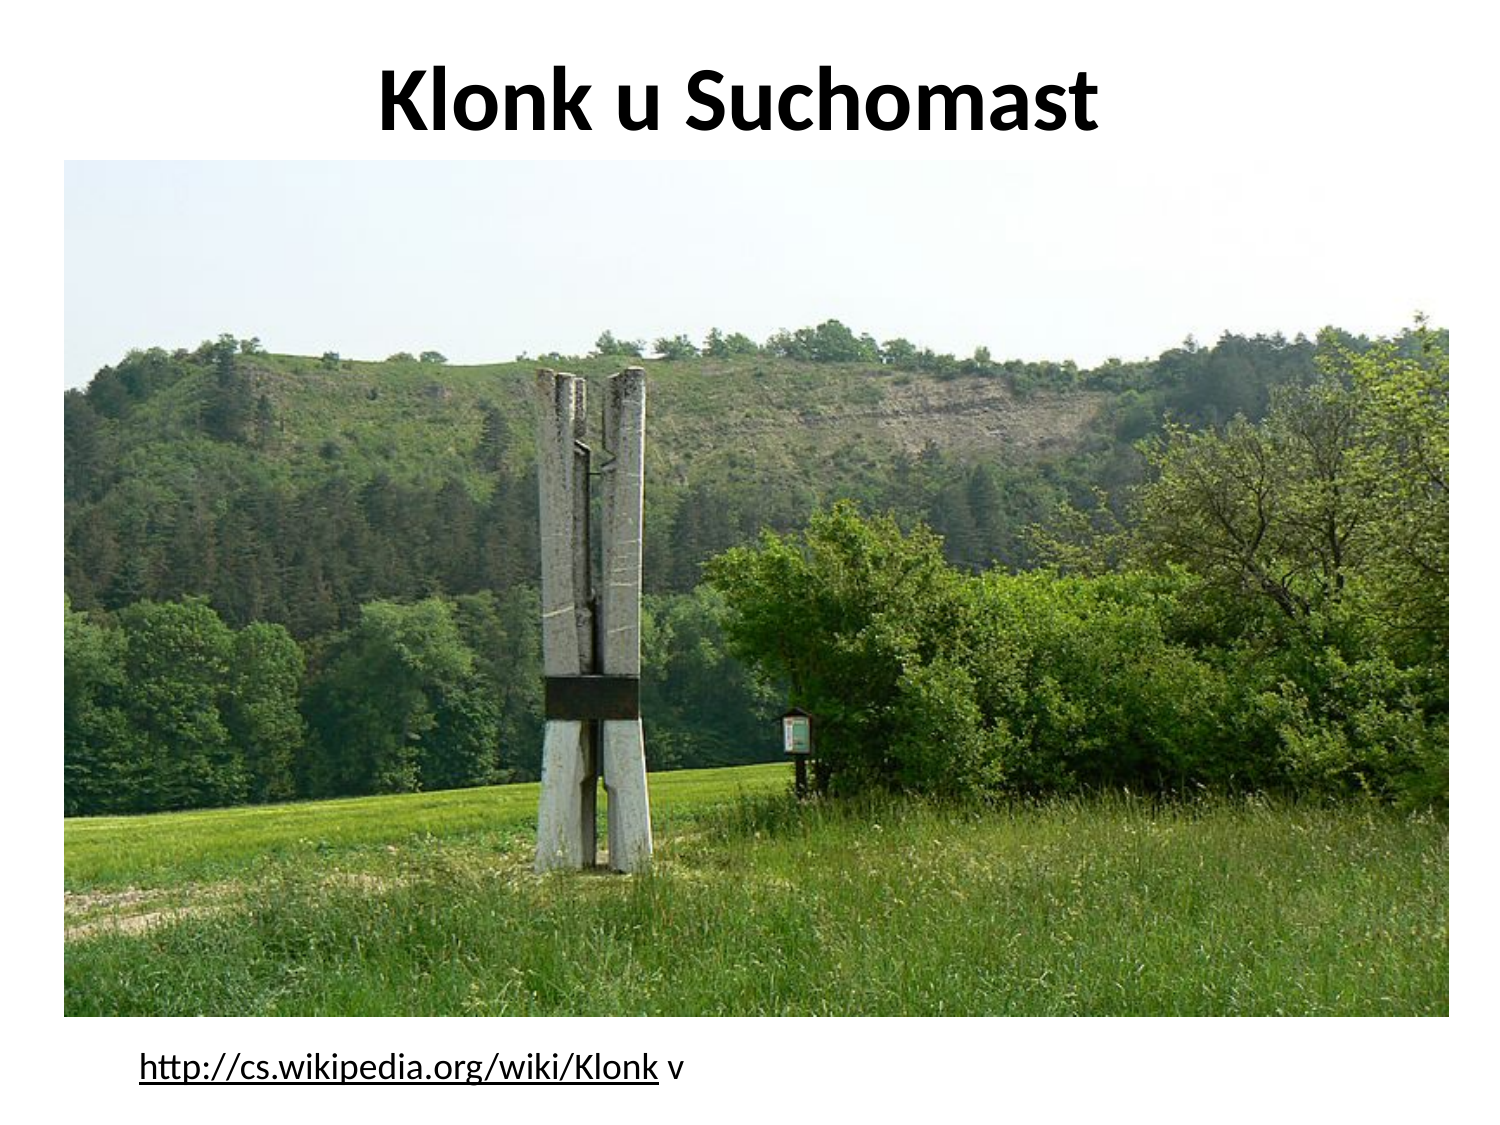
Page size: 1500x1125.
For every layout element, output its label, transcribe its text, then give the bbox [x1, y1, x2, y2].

text_box http://cs.wikipedia.org/wiki/Klonk v [123, 1034, 1140, 1095]
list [64, 160, 1449, 1017]
title Klonk u Suchomast [64, 0, 1415, 160]
